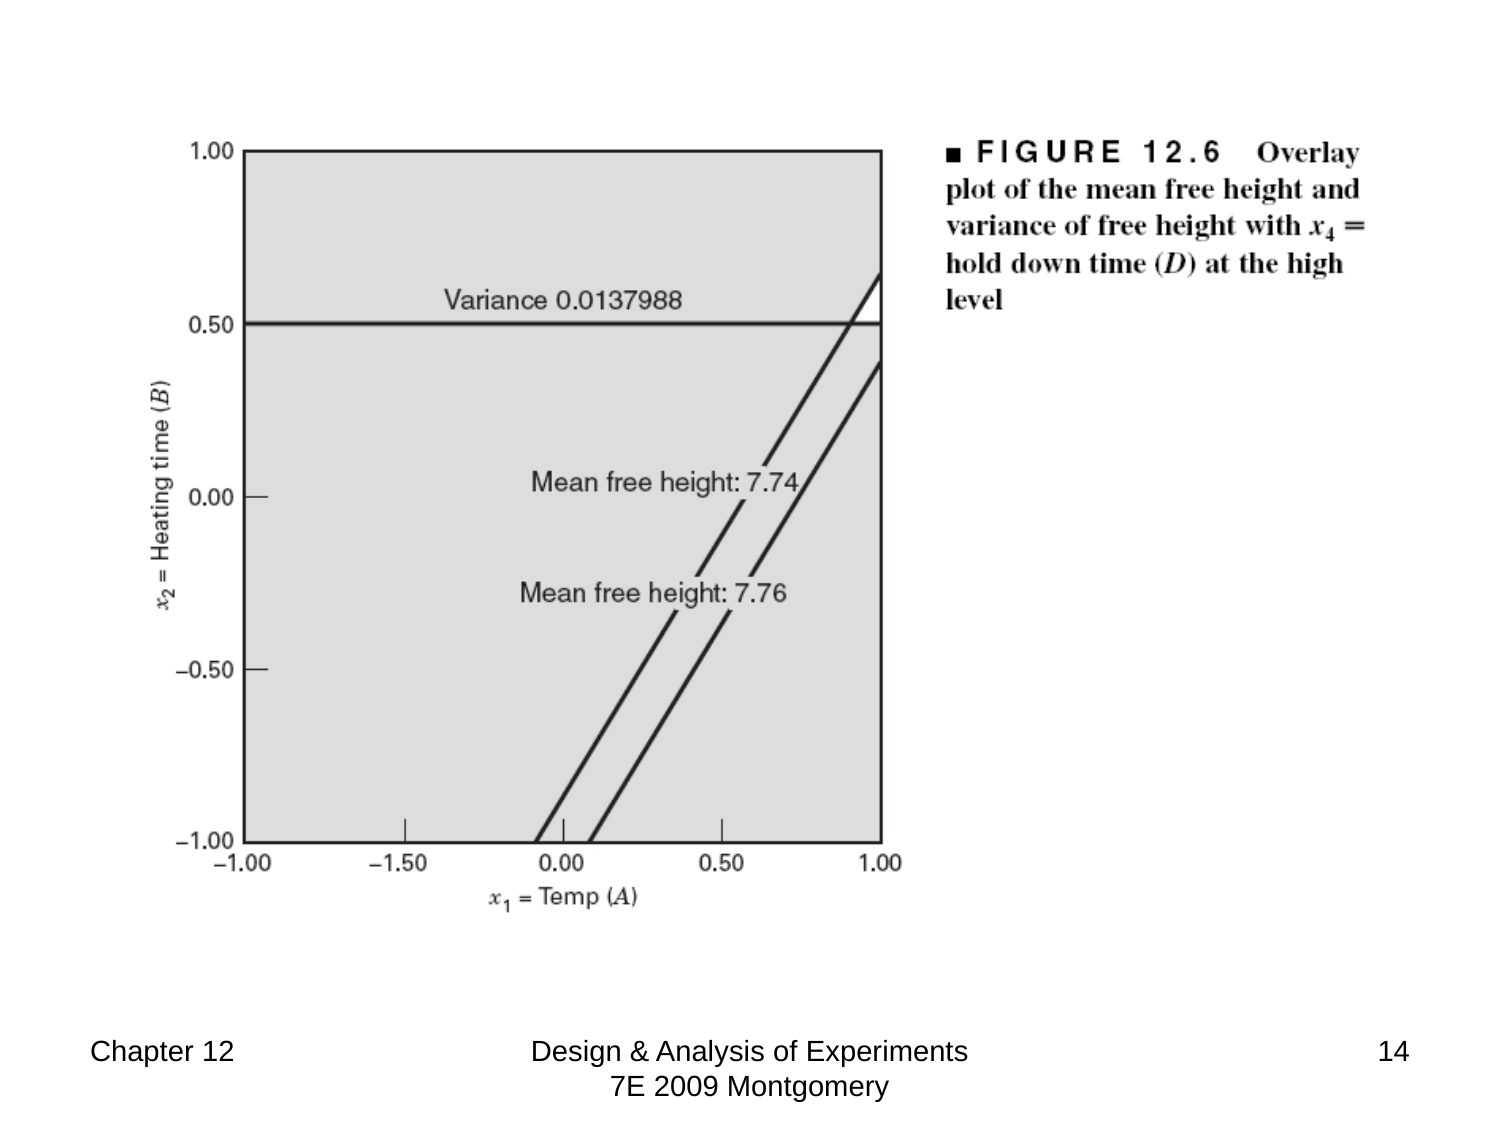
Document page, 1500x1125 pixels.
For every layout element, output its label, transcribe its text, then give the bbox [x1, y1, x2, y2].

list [74, 104, 1426, 931]
footer Design & Analysis of Experiments 7E 2009 Montgomery [512, 1024, 988, 1103]
slide_number 14 [1074, 1024, 1426, 1103]
slide_number Chapter 12 [74, 1024, 426, 1103]
